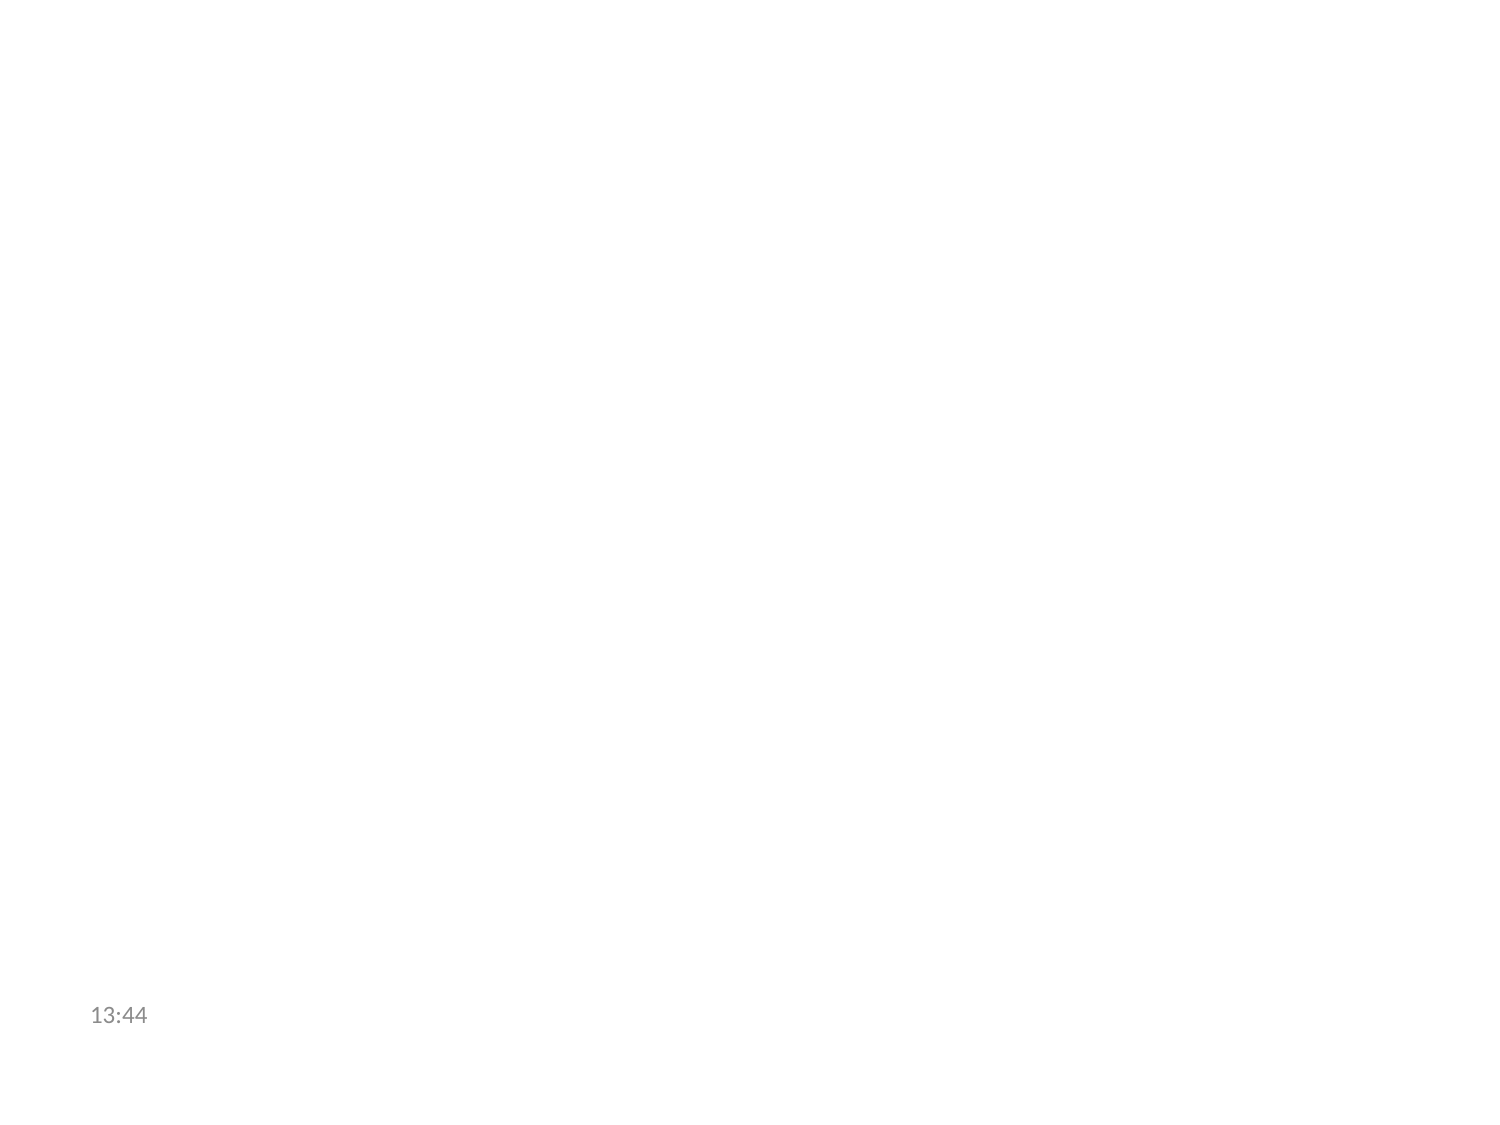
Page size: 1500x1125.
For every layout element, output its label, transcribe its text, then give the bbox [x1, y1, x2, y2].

text_box 15:35 [75, 983, 425, 1044]
